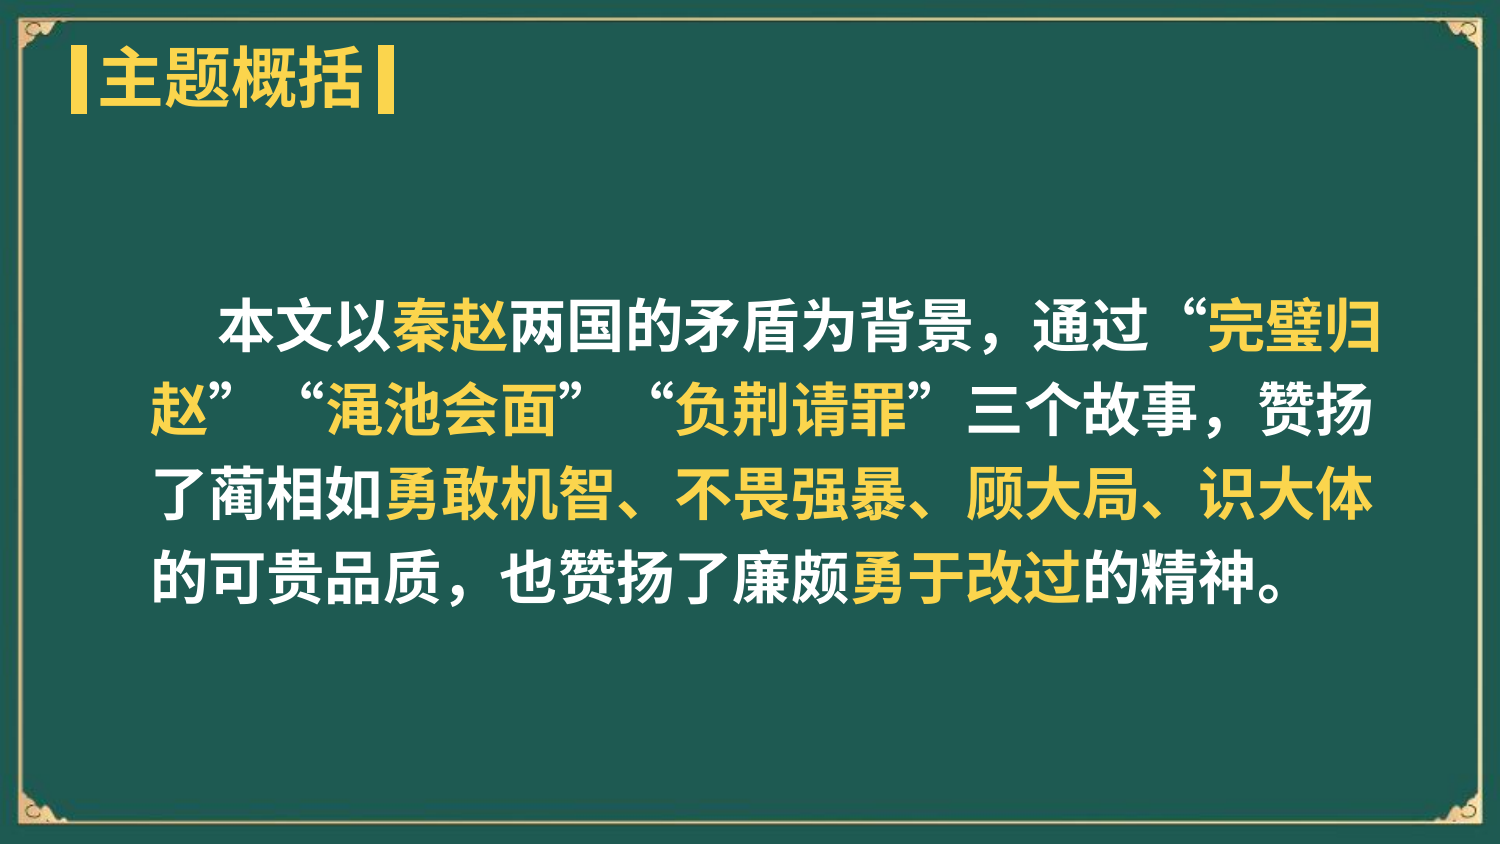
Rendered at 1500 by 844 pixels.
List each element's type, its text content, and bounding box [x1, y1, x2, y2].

picture [0, 0, 1500, 844]
text_box 本文以秦赵两国的矛盾为背景，通过“完璧归赵”“渑池会面”“负荆请罪”三个故事，赞扬了蔺相如勇敢机智、不畏强暴、顾大局、识大体的可贵品质，也赞扬了廉颇勇于改过的精神。 [135, 268, 1431, 619]
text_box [78, 27, 387, 125]
